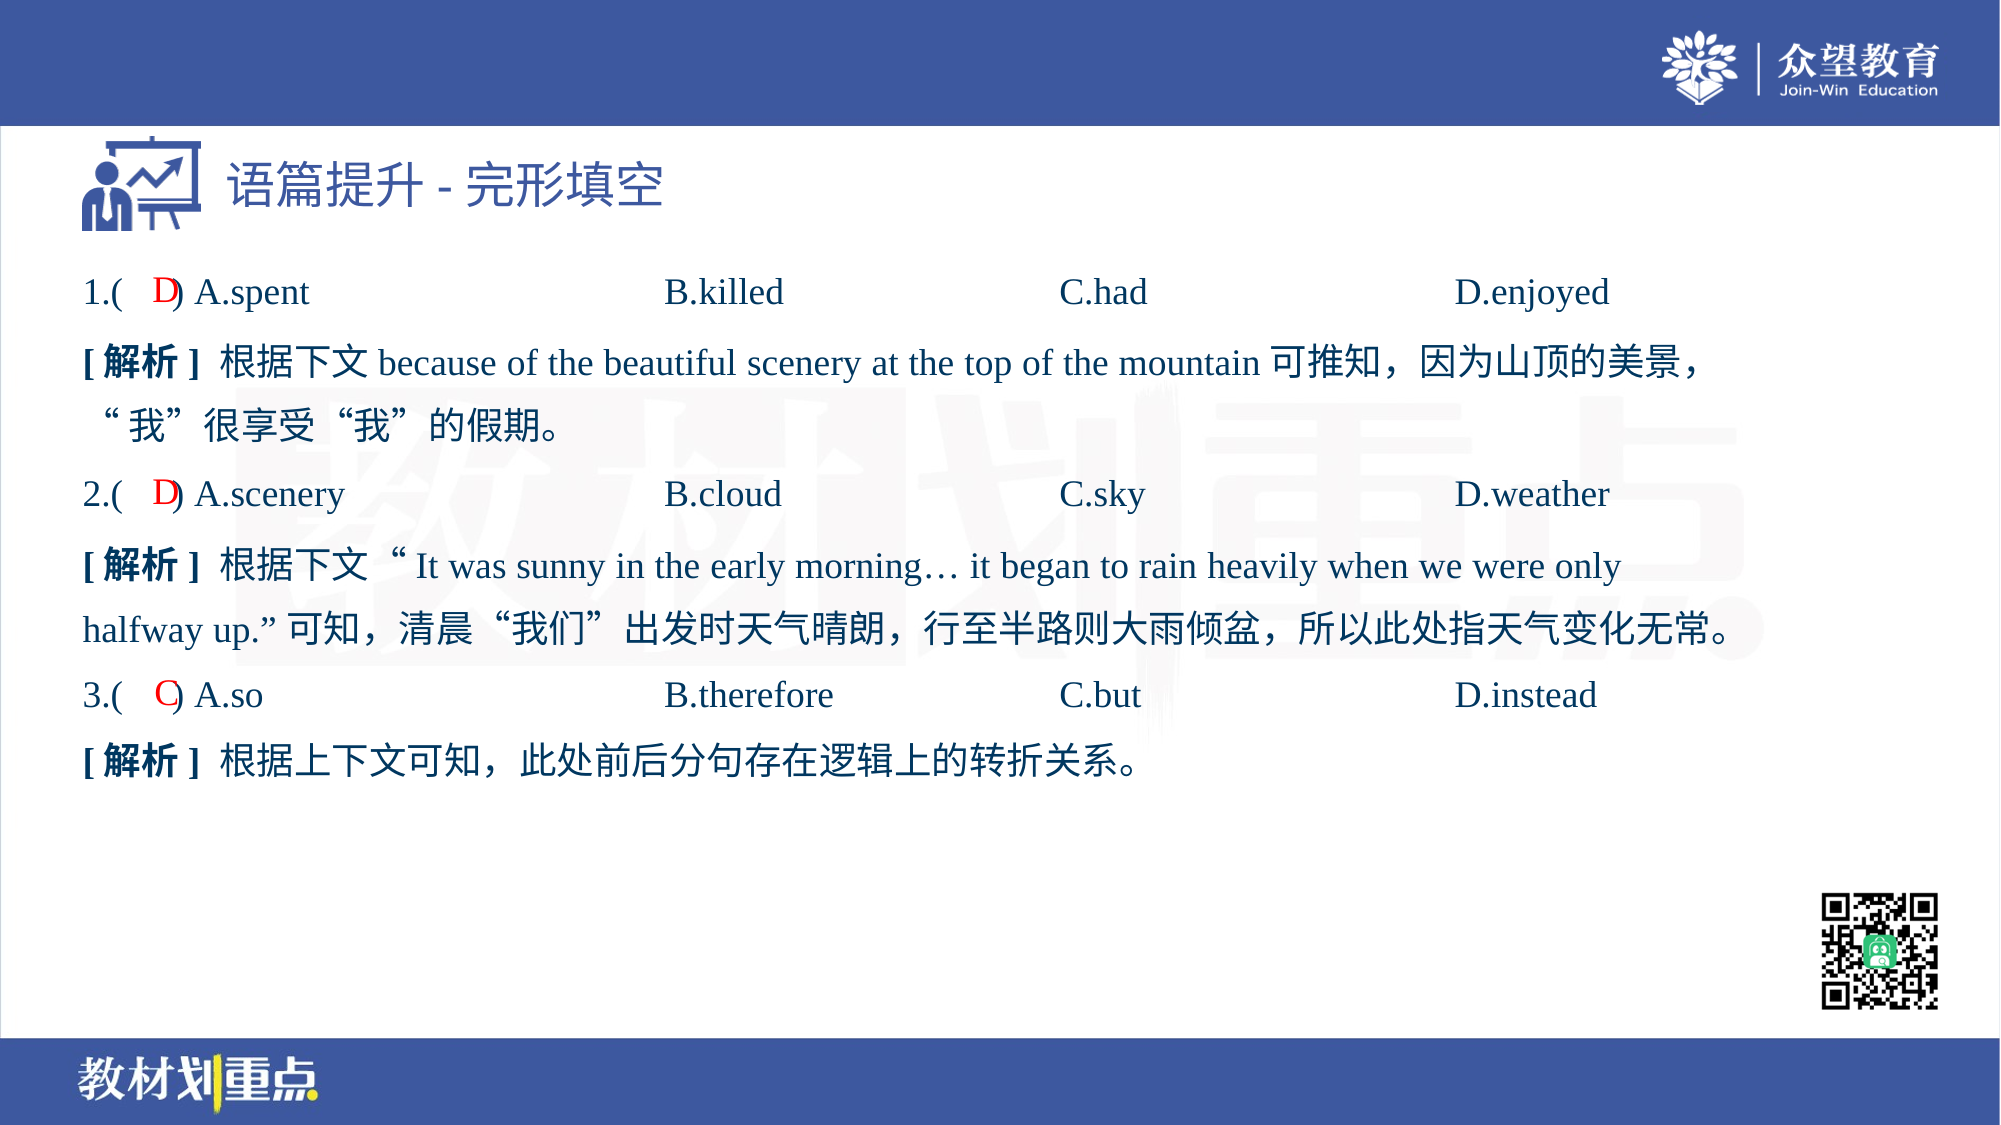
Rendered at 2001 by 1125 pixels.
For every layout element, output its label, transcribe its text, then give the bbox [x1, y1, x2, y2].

text_box 1.( ) A.spent B.killed C.had D.enjoyed [82, 247, 1817, 306]
text_box C [140, 648, 193, 707]
picture [0, 0, 2000, 1125]
text_box [解析] 根据下文“It was sunny in the early morning… it began to rain heavily when we were only halfway up.”可知，清晨“我们”出发时天气晴朗，行至半路则大雨倾盆，所以此处指天气变化无常。 [82, 516, 1817, 644]
text_box [解析] 根据下文because of the beautiful scenery at the top of the mountain可推知，因为山顶的美景， “我”很享受“我”的假期。 [82, 313, 1817, 441]
text_box 3.( ) A.so B.therefore C.but D.instead [82, 650, 1817, 709]
text_box 2.( ) A.scenery B.cloud C.sky D.weather [82, 449, 1817, 508]
text_box [解析] 根据上下文可知，此处前后分句存在逻辑上的转折关系。 [82, 717, 1817, 775]
text_box D [138, 245, 193, 304]
text_box D [138, 447, 193, 506]
